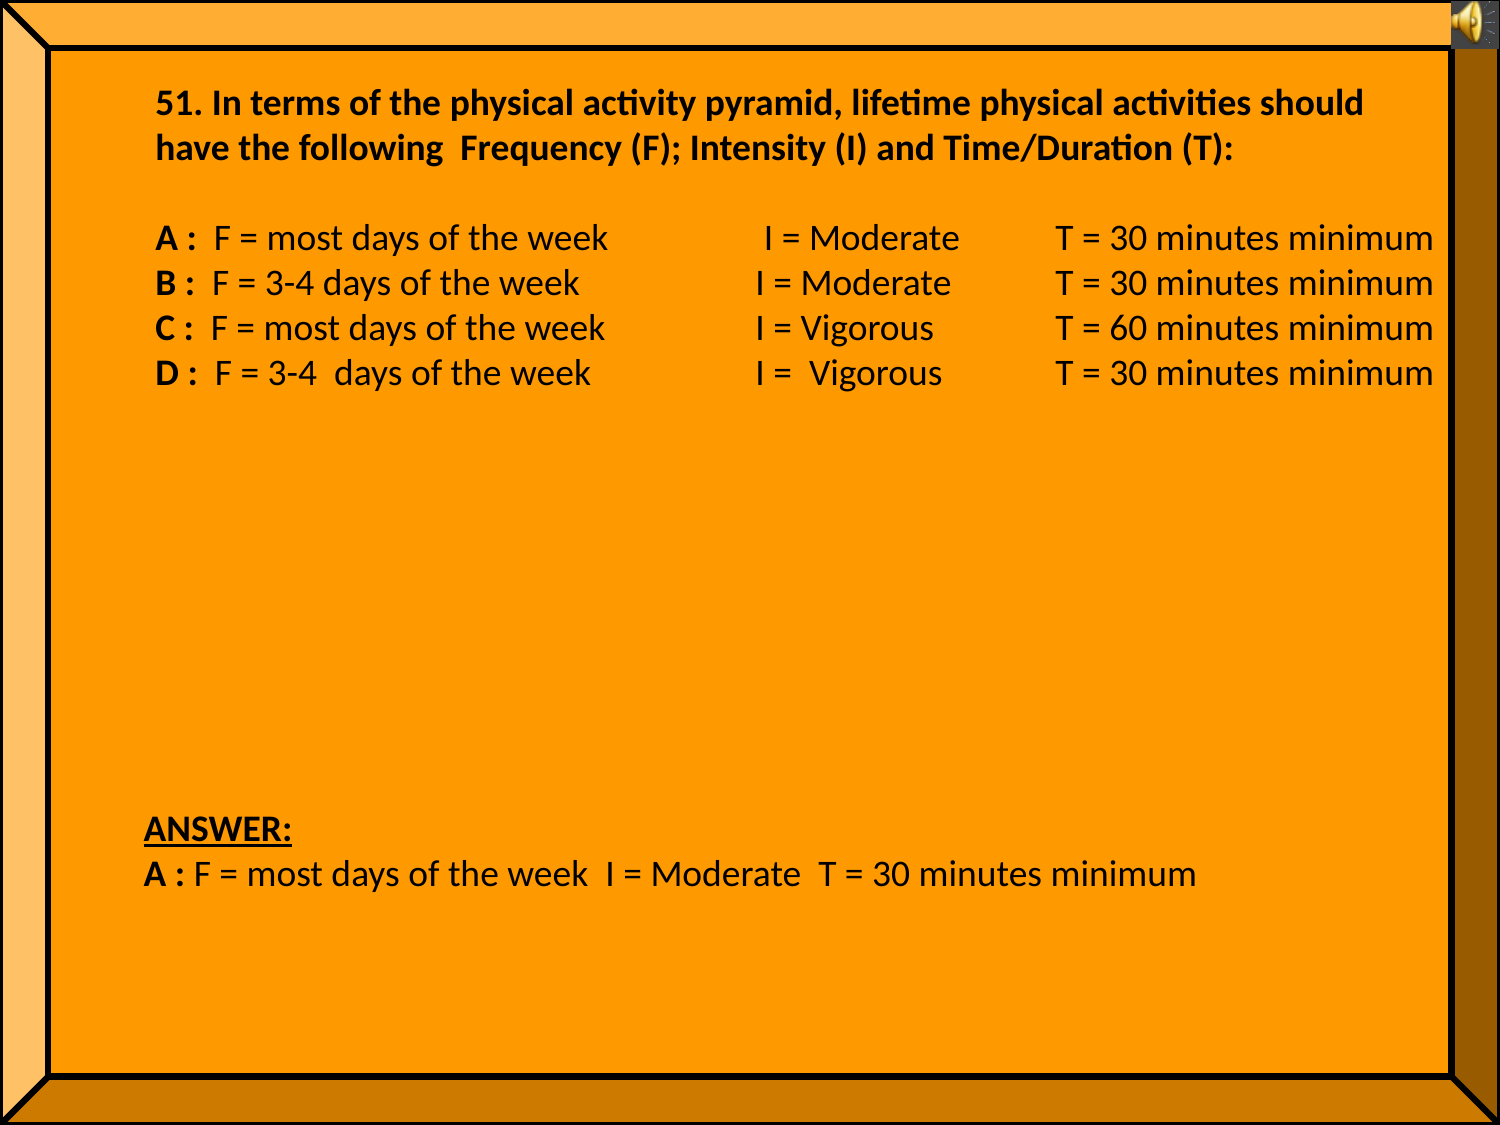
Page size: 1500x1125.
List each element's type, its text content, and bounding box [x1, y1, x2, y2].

picture [1449, 0, 1500, 51]
text_box ANSWER: A : F = most days of the week I = Moderate T = 30 minutes minimum [128, 796, 1383, 902]
text_box 51. In terms of the physical activity pyramid, lifetime physical activities should have the following Frequency (F); Intensity (I) and Time/Duration (T): A : F = most days of the week I = Moderate T = 30 minutes minimum B : F = 3-4 days of the week I = Moderate T = 30 minutes minimum C : F = most days of the week I = Vigorous T = 60 minutes minimum D : F = 3-4 days of the week I = Vigorous T = 30 minutes minimum [140, 70, 1459, 400]
